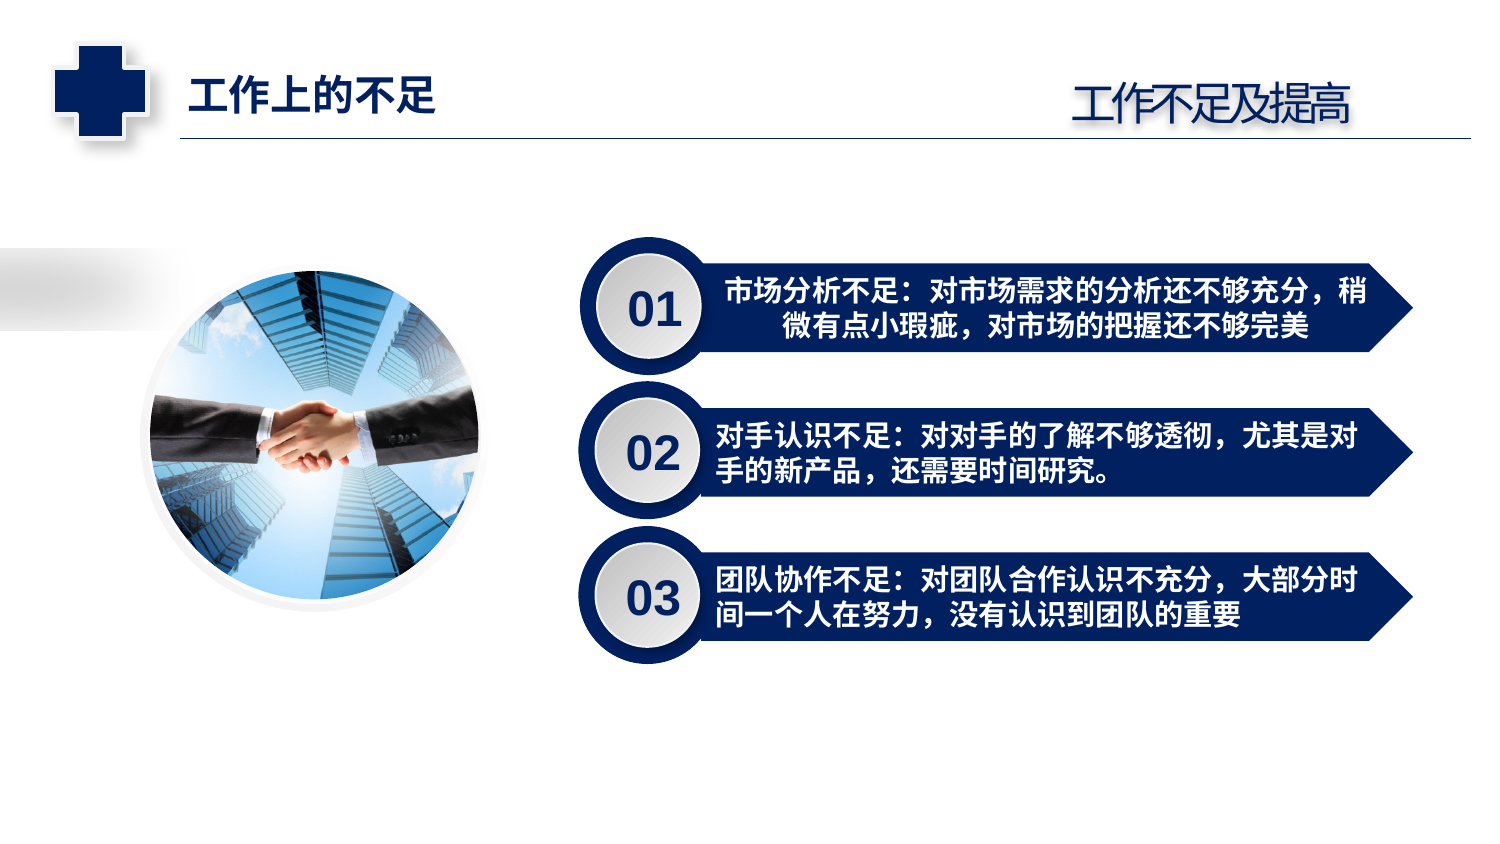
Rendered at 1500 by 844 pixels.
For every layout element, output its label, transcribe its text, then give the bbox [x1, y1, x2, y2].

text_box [139, 263, 489, 612]
text_box 团队协作不足：对团队合作认识不充分，大部分时间一个人在努力，没有认识到团队的重要 [721, 550, 1416, 644]
text_box 工作不足及提高 [1056, 67, 1369, 138]
text_box 对手认识不足：对对手的了解不够透彻，尤其是对手的新产品，还需要时间研究。 [721, 406, 1416, 499]
text_box 工作上的不足 [172, 60, 453, 126]
text_box 市场分析不足：对市场需求的分析还不够充分，稍微有点小瑕疵，对市场的把握还不够完美 [723, 261, 1416, 355]
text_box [578, 380, 717, 520]
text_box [578, 525, 717, 665]
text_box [579, 236, 719, 376]
